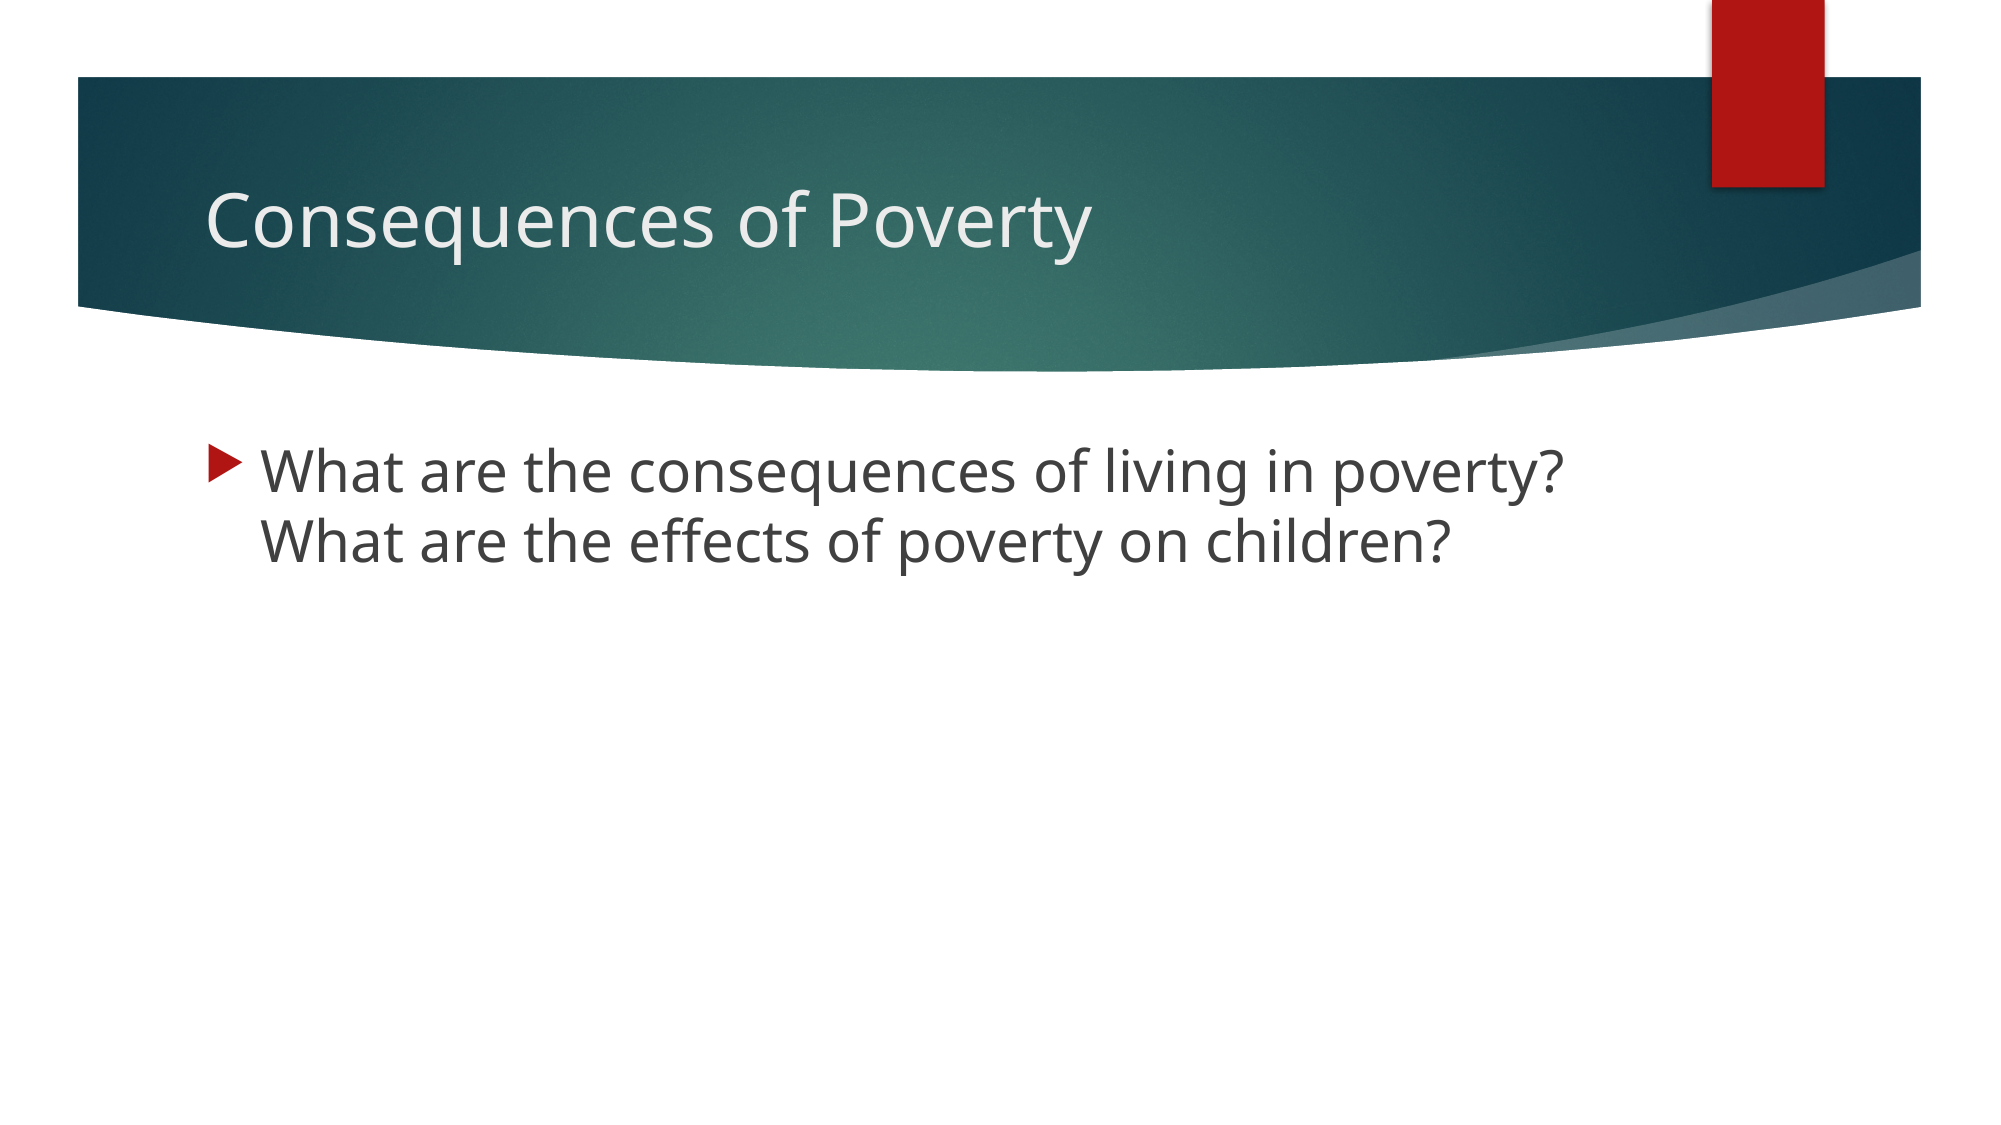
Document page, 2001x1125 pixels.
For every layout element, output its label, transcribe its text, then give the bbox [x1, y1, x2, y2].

title Consequences of Poverty [189, 159, 1638, 276]
list What are the consequences of living in poverty? What are the effects of poverty on children? [189, 427, 1638, 988]
